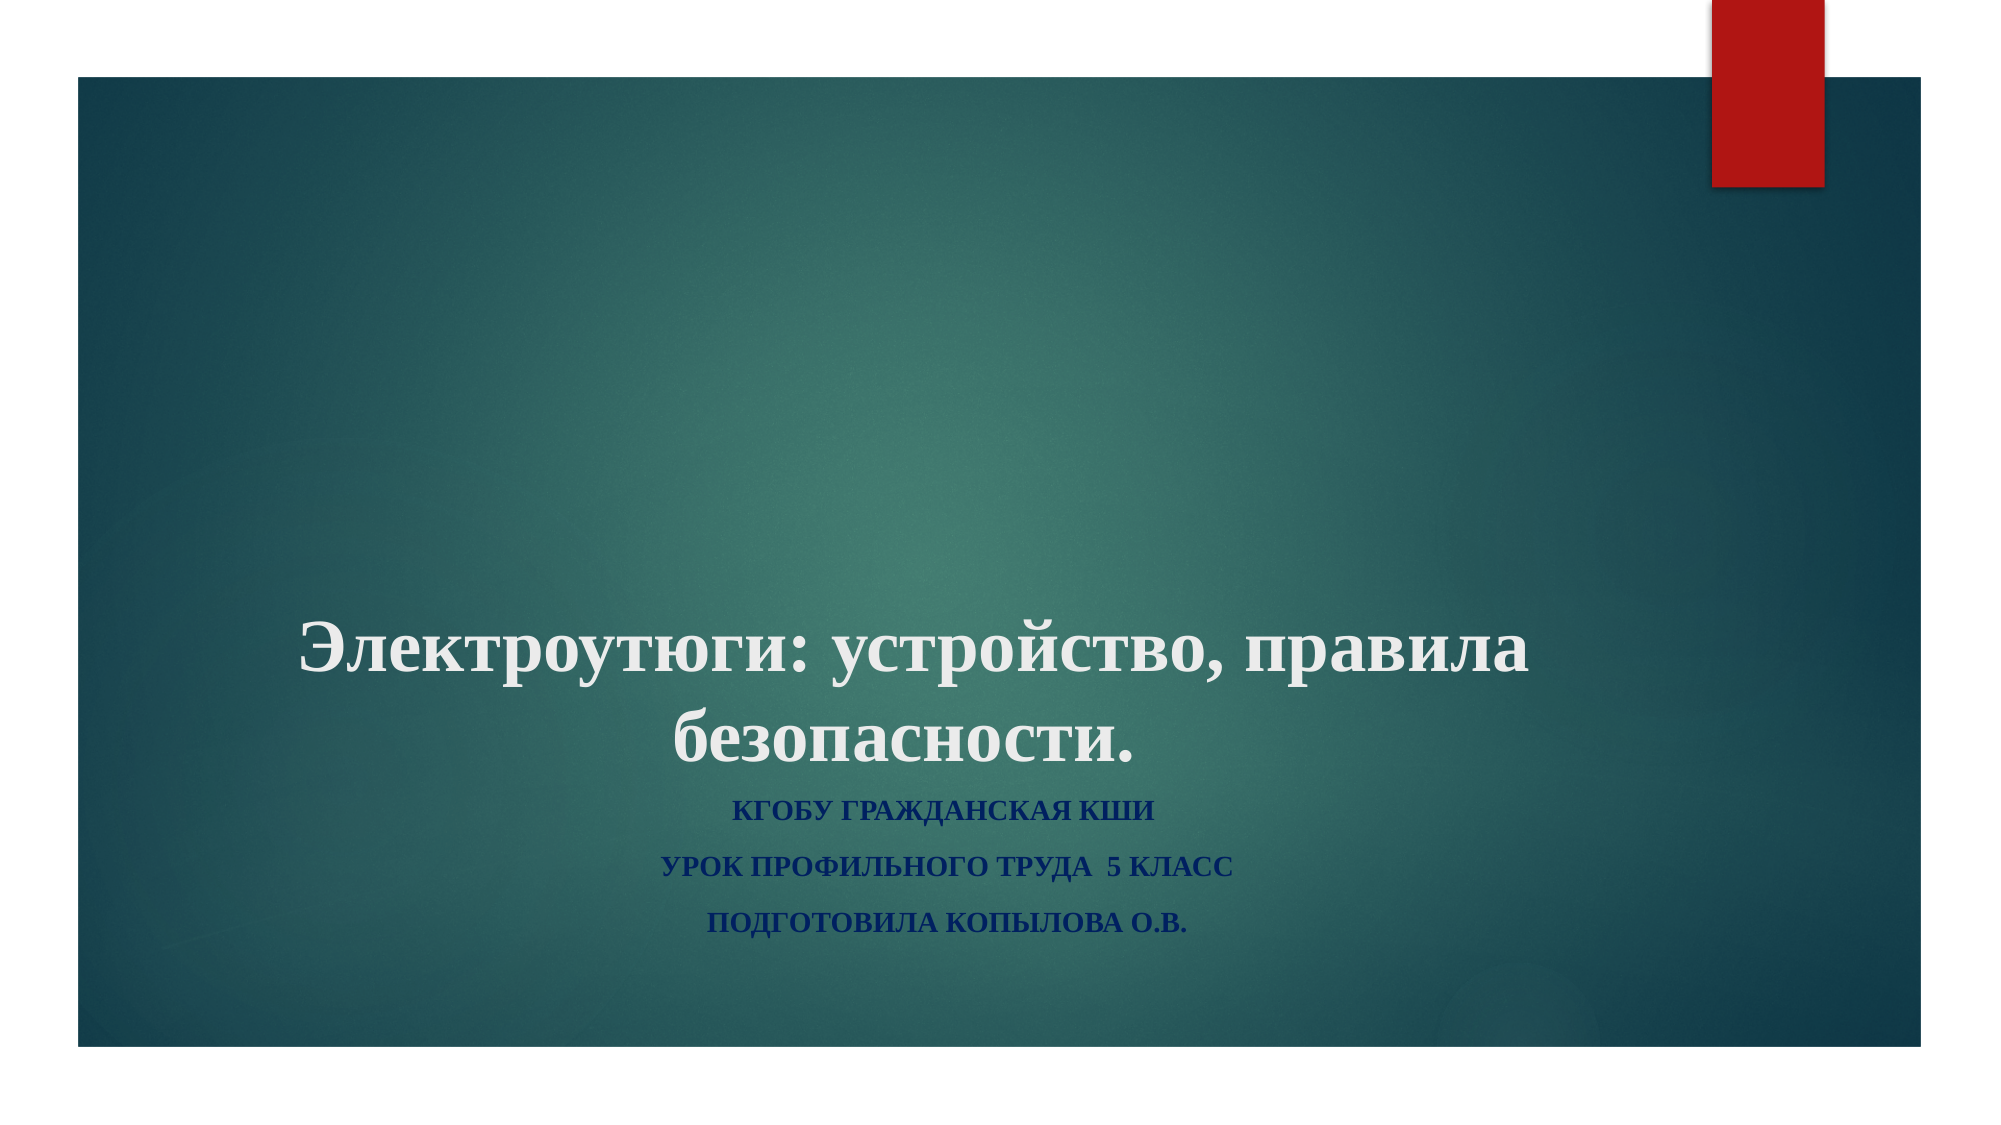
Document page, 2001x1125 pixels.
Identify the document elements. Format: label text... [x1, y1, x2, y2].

title Электроутюги: устройство, правила безопасности. [189, 344, 1638, 783]
subtitle КГОБУ Гражданская кши Урок профильного труда 5 класс Подготовила Копылова О.В. [189, 783, 1705, 1040]
